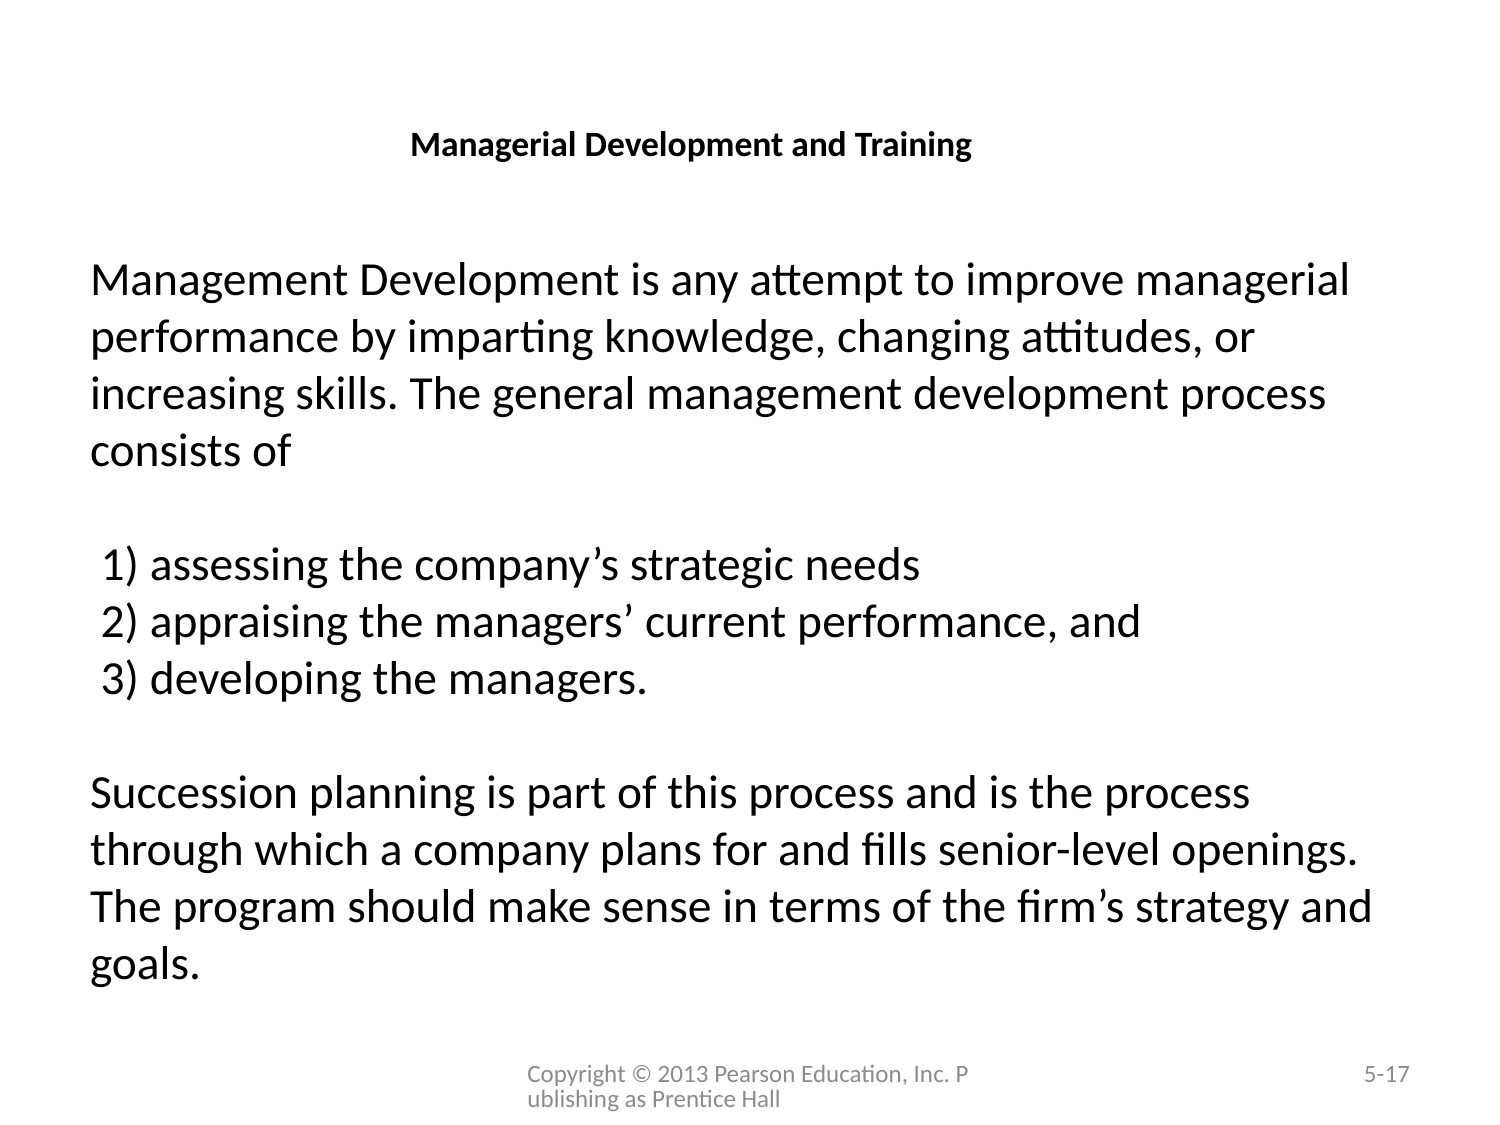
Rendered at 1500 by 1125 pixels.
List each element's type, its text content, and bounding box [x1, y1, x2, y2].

slide_number 5-17 [1074, 1042, 1425, 1103]
title Managerial Development and Training Management Development is any attempt to improve managerial performance by imparting knowledge, changing attitudes, or increasing skills. The general management development process consists of 1) assessing the company’s strategic needs 2) appraising the managers’ current performance, and 3) developing the managers. Succession planning is part of this process and is the process through which a company plans for and fills senior-level openings. The program should make sense in terms of the firm’s strategy and goals. [75, 112, 1425, 1025]
footer Copyright © 2013 Pearson Education, Inc. Publishing as Prentice Hall [512, 1042, 988, 1103]
